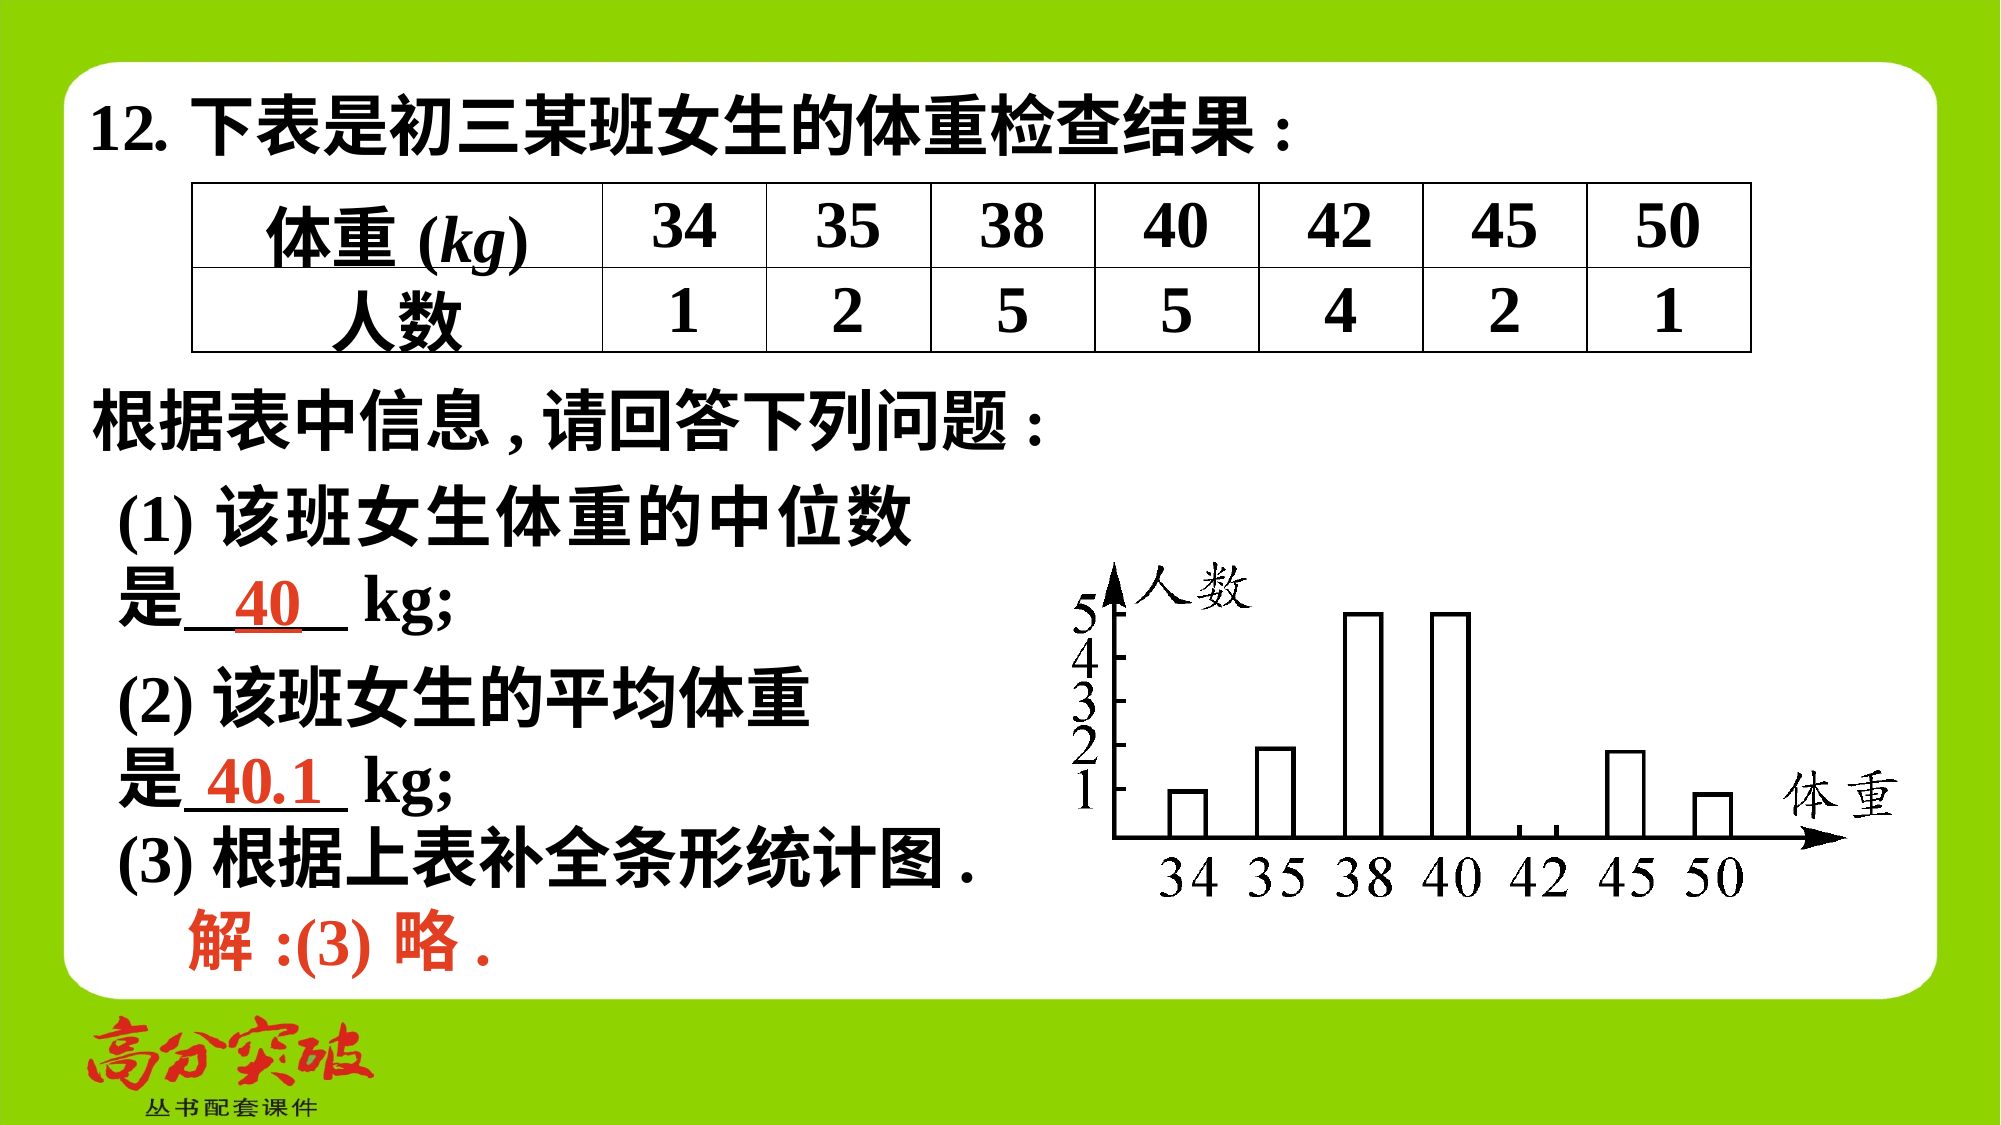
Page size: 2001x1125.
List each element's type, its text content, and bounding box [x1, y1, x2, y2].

table_header 38 [932, 184, 1094, 267]
text_box 12.下表是初三某班女生的体重检查结果: [74, 76, 1693, 171]
table_cell 5 [1096, 268, 1258, 351]
table_cell 2 [1424, 268, 1586, 351]
table_header 35 [767, 184, 930, 267]
table_header 42 [1260, 184, 1422, 267]
table_cell 1 [603, 268, 766, 351]
table_cell 1 [1588, 268, 1750, 351]
text_box 40 [220, 551, 355, 647]
table_header 50 [1588, 184, 1750, 267]
table_cell 5 [932, 268, 1094, 351]
text_box (1)该班女生体重的中位数是 kg; [102, 467, 929, 643]
text_box 解:(3)略. [173, 891, 492, 987]
text_box 40.1 [192, 729, 355, 825]
text_box (2)该班女生的平均体重 是 kg; (3)根据上表补全条形统计图. [102, 648, 965, 904]
table_header 40 [1096, 184, 1258, 267]
table_cell 人数 [193, 268, 602, 351]
table_header 34 [603, 184, 766, 267]
table_cell 2 [767, 268, 930, 351]
picture [0, 0, 2001, 1125]
table_cell 4 [1260, 268, 1422, 351]
table_header 45 [1424, 184, 1586, 267]
table_header 体重(kg) [193, 184, 602, 267]
text_box 根据表中信息,请回答下列问题: [77, 371, 1400, 467]
